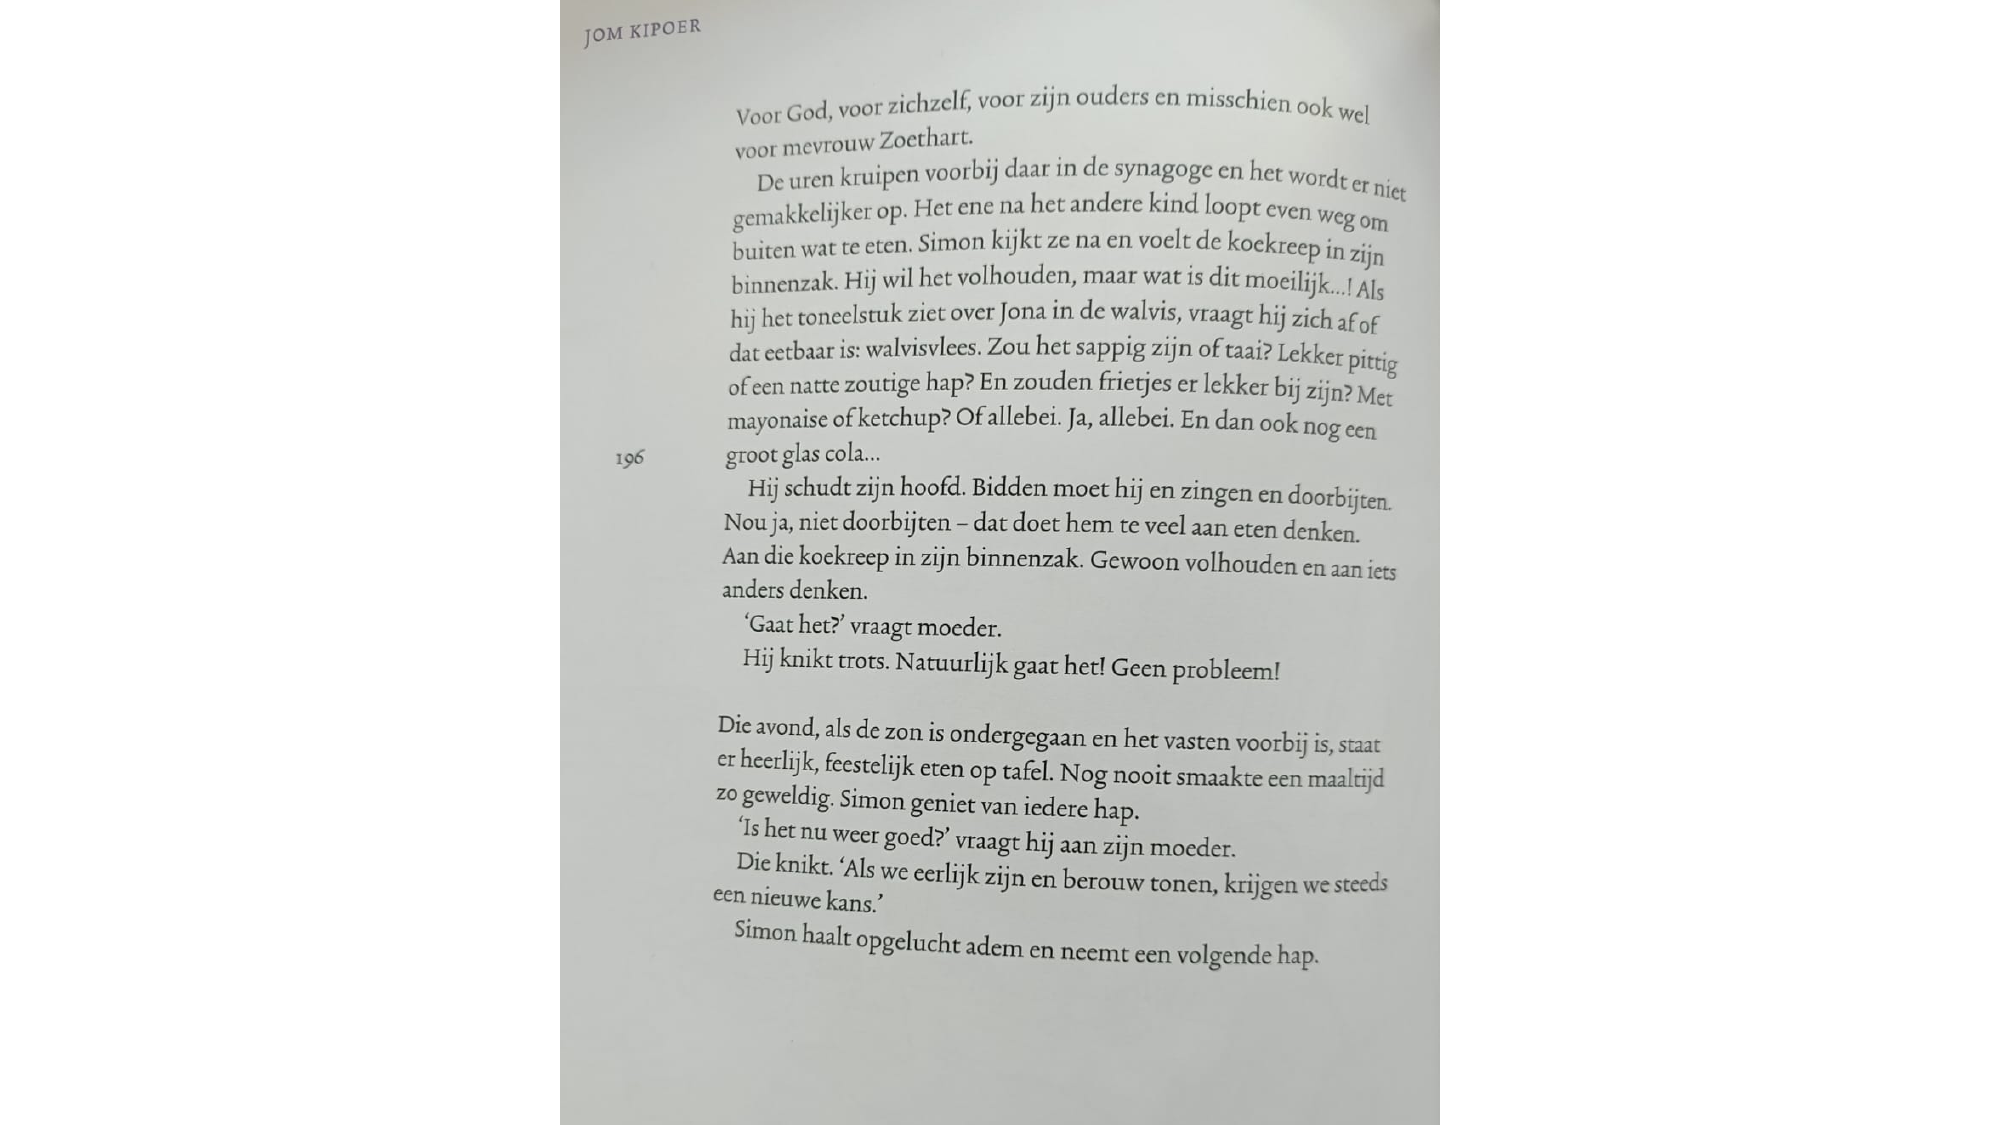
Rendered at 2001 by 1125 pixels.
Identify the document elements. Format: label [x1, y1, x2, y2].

picture [560, 0, 1440, 1125]
